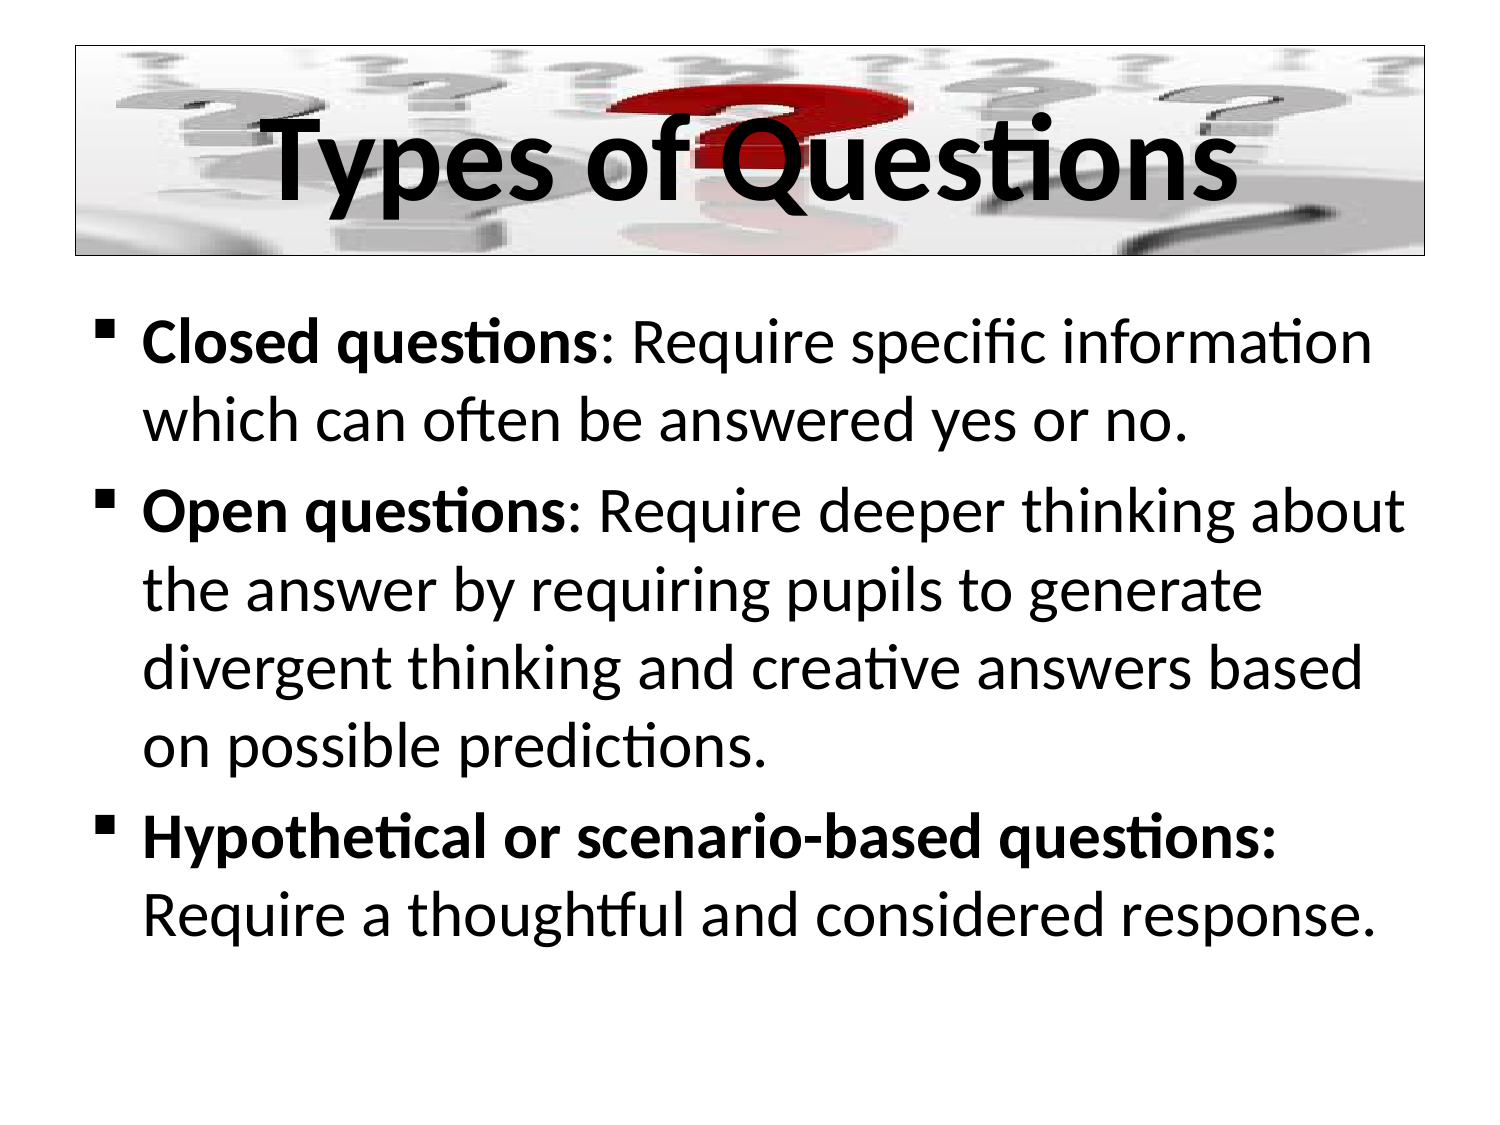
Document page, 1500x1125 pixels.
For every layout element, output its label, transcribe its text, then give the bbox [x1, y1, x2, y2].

list Closed questions: Require specific information which can often be answered yes or no. Open questions: Require deeper thinking about the answer by requiring pupils to generate divergent thinking and creative answers based on possible predictions. Hypothetical or scenario-based questions: Require a thoughtful and considered response. [75, 290, 1425, 1071]
title Types of Questions [75, 45, 1425, 256]
